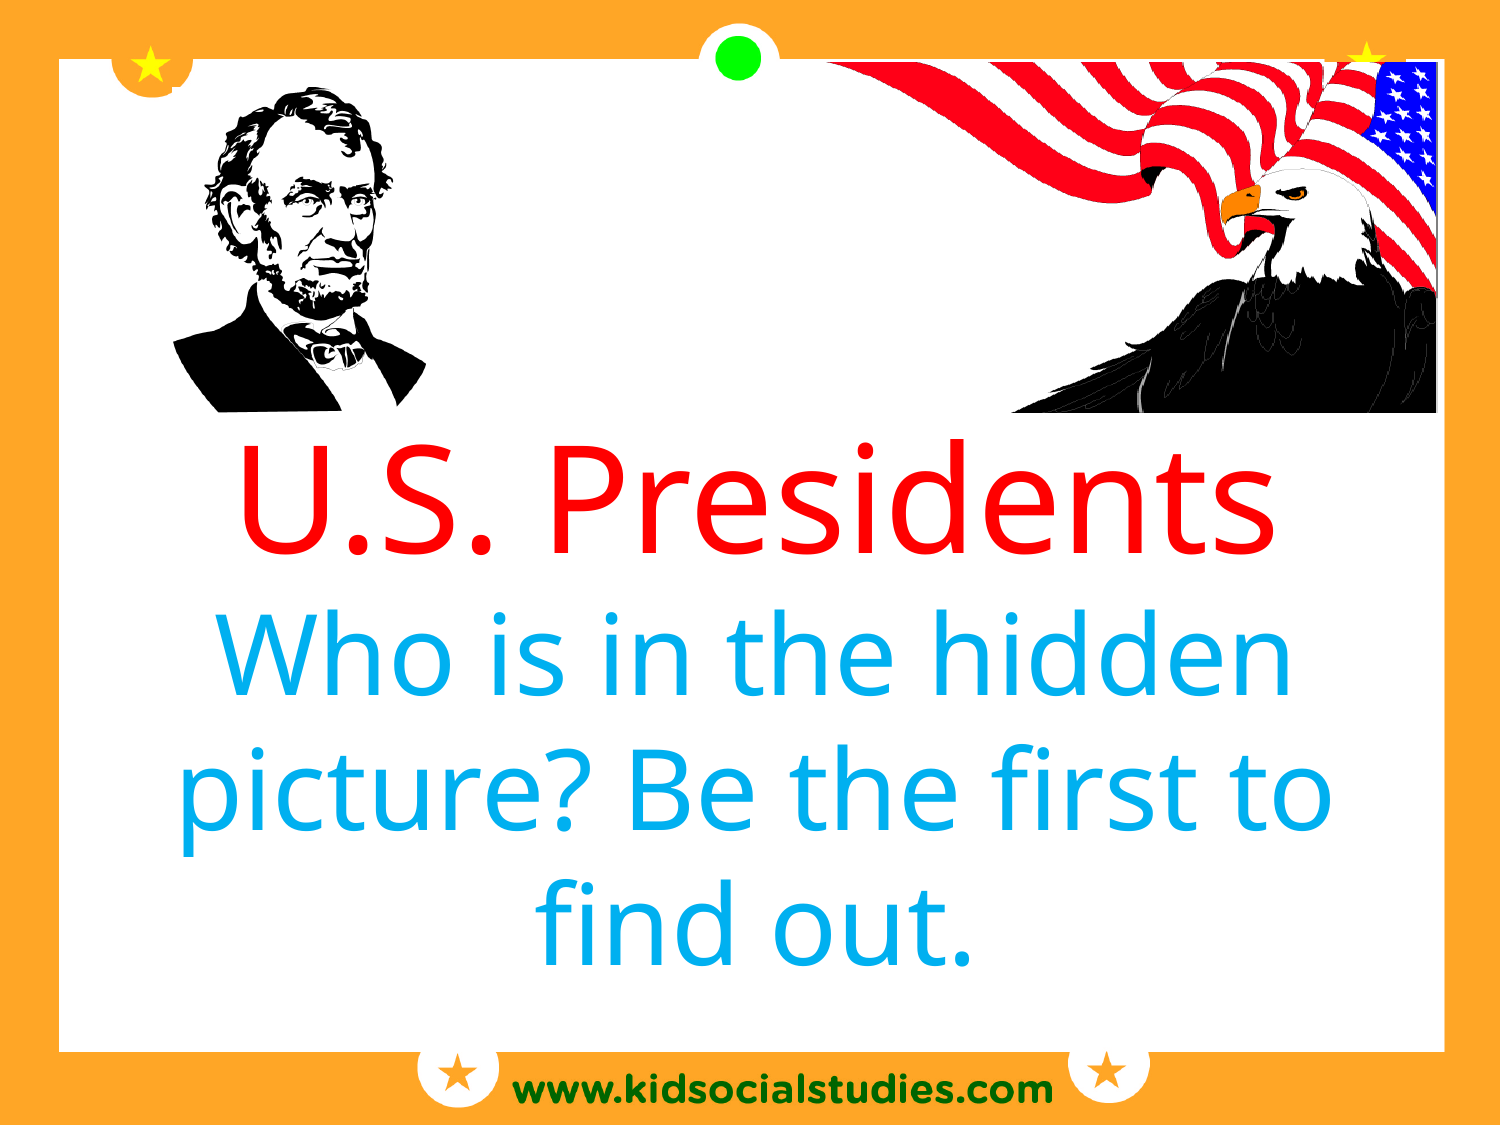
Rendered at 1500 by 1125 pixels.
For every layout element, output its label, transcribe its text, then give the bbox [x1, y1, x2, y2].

picture [0, 0, 1500, 1125]
title U.S. Presidents Who is in the hidden picture? Be the first to find out. [99, 574, 1413, 817]
